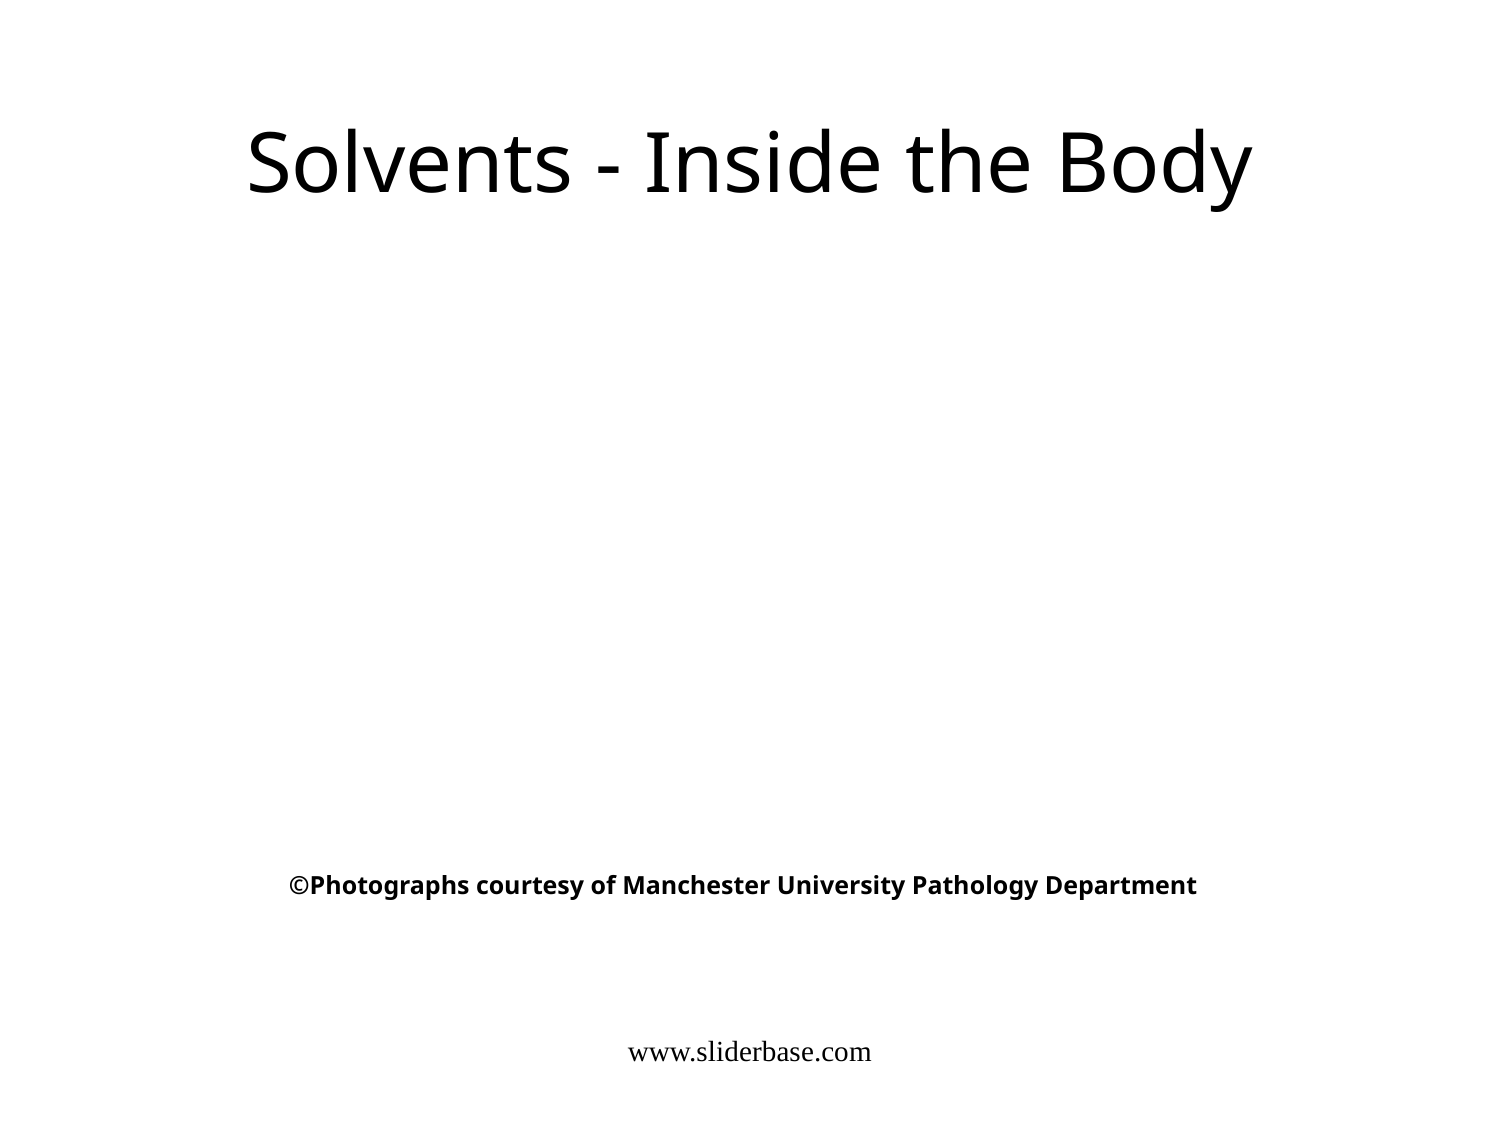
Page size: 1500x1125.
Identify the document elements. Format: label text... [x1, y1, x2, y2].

text_box ©Photographs courtesy of Manchester University Pathology Department [125, 862, 1363, 908]
title Solvents - Inside the Body [112, 99, 1388, 288]
footer www.sliderbase.com [512, 1025, 988, 1100]
